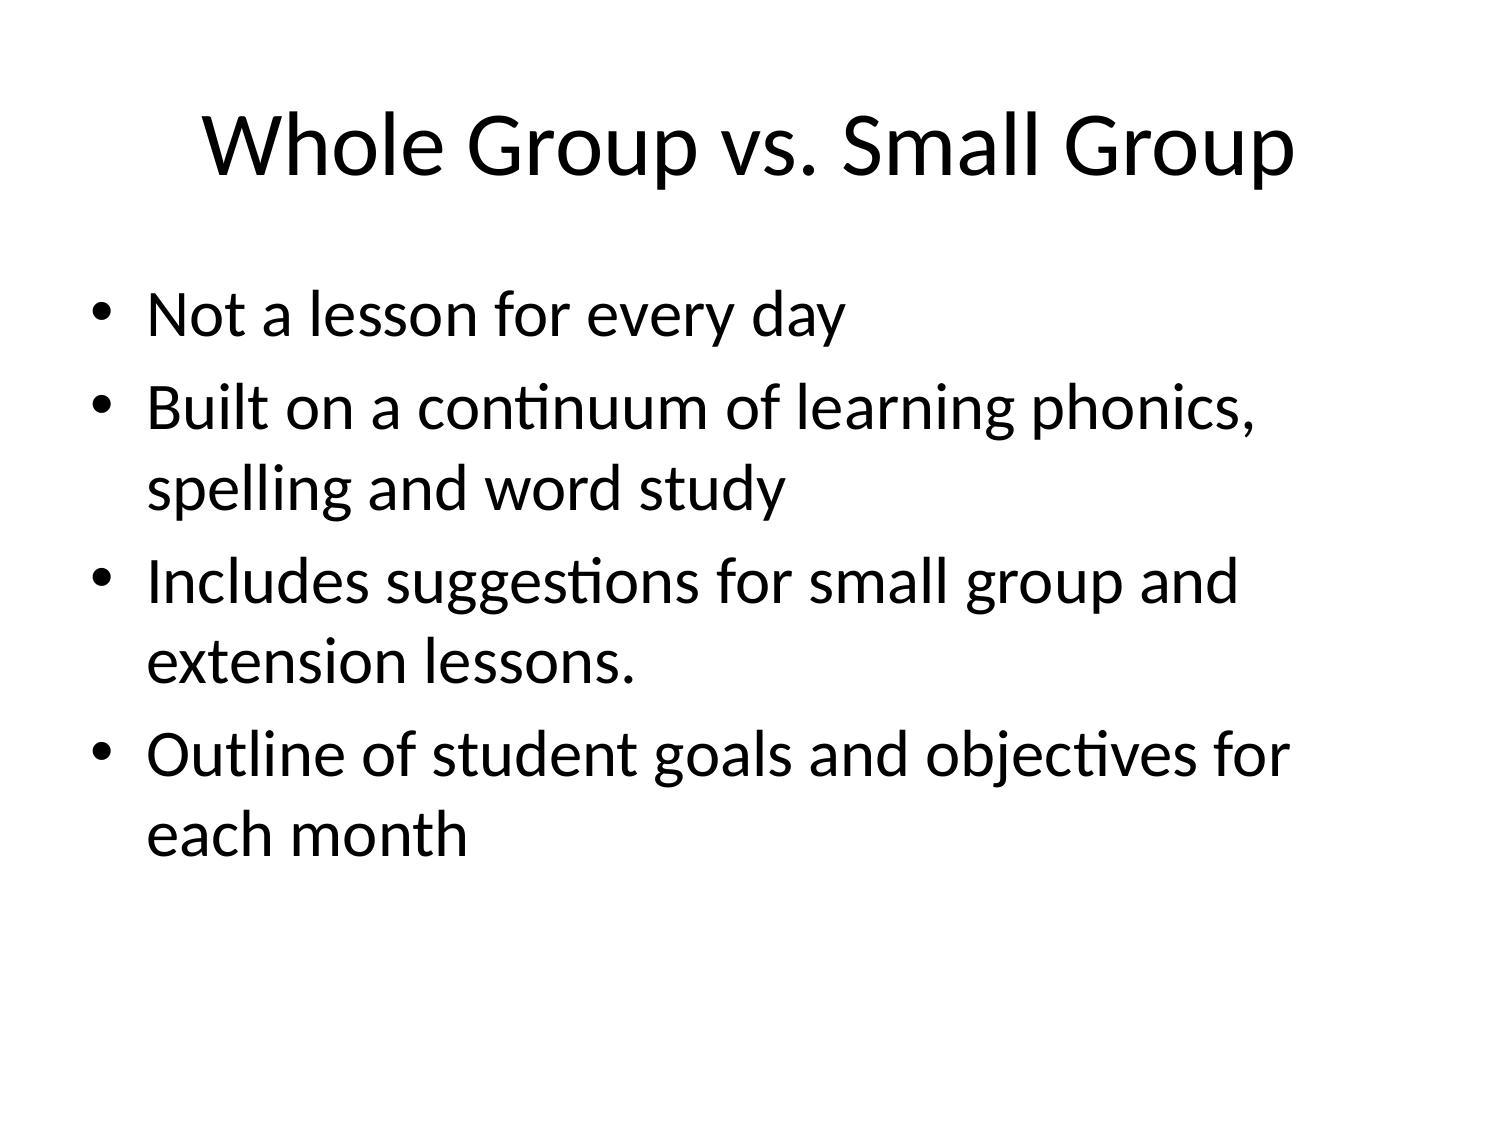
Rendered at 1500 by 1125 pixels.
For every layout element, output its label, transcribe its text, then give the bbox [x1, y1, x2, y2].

list Not a lesson for every day Built on a continuum of learning phonics, spelling and word study Includes suggestions for small group and extension lessons. Outline of student goals and objectives for each month [74, 262, 1426, 1006]
title Whole Group vs. Small Group [74, 44, 1426, 233]
